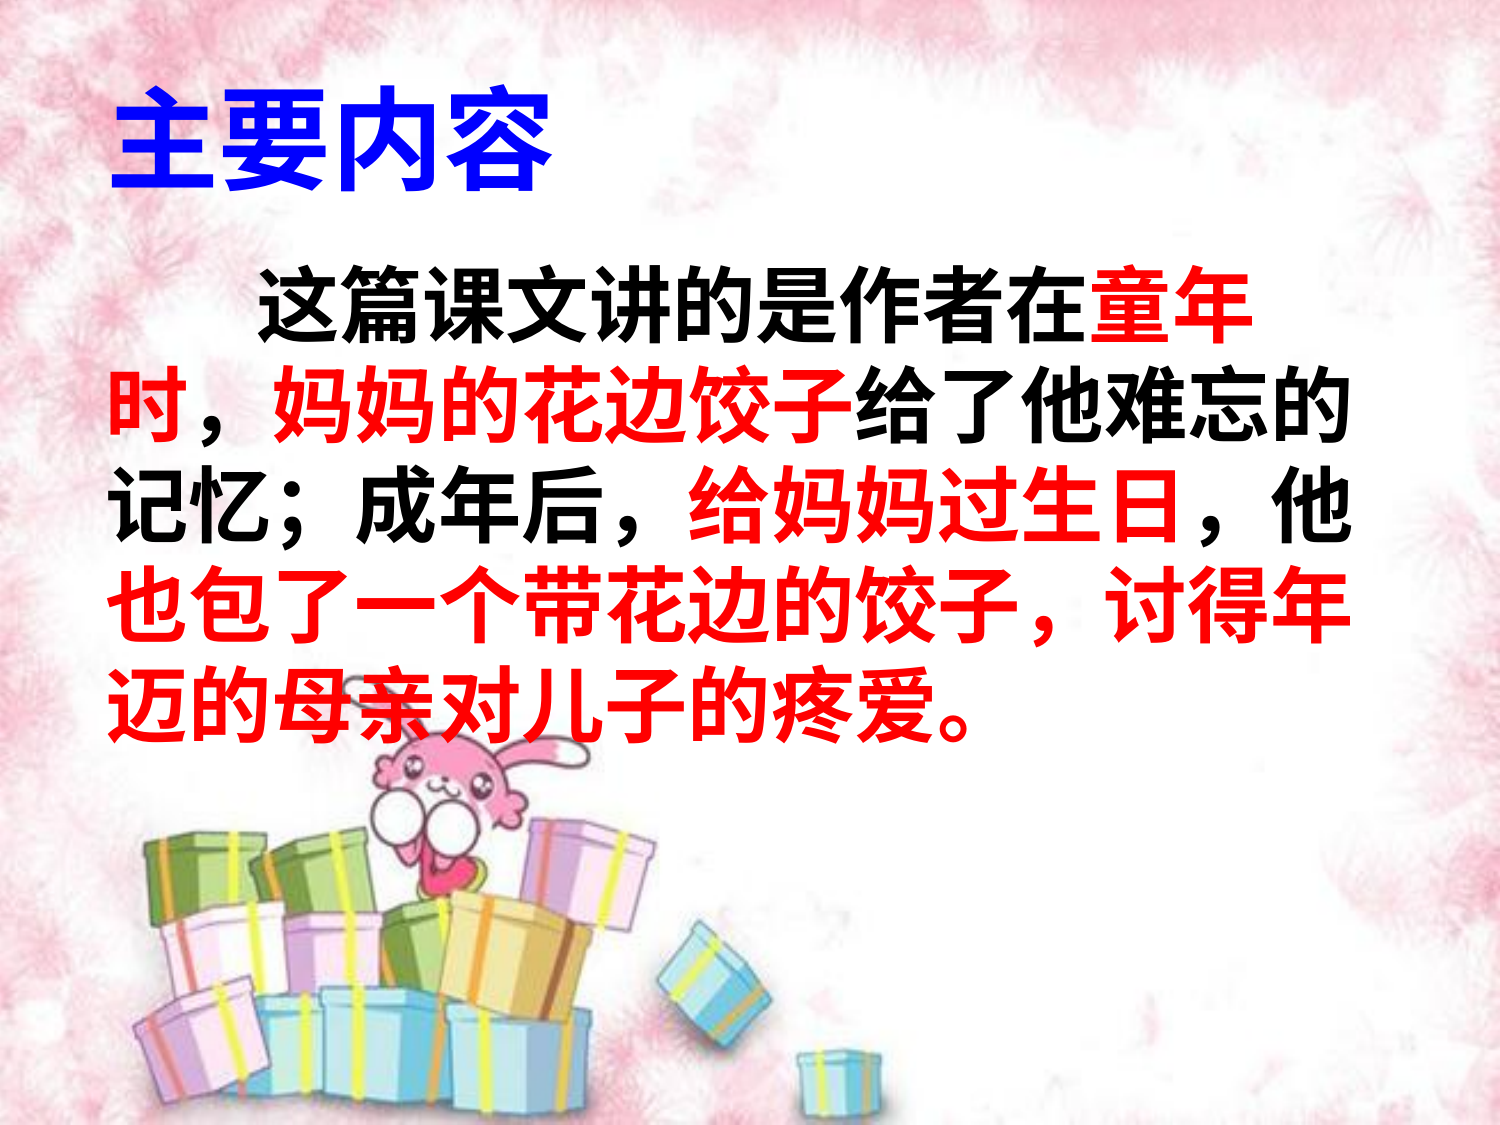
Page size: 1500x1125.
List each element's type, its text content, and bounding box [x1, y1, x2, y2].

text_box 这篇课文讲的是作者在童年时，妈妈的花边饺子给了他难忘的记忆；成年后，给妈妈过生日，他也包了一个带花边的饺子，讨得年迈的母亲对儿子的疼爱。 [90, 246, 1436, 761]
title 主要内容 [75, 45, 588, 228]
picture [0, 0, 1500, 1125]
